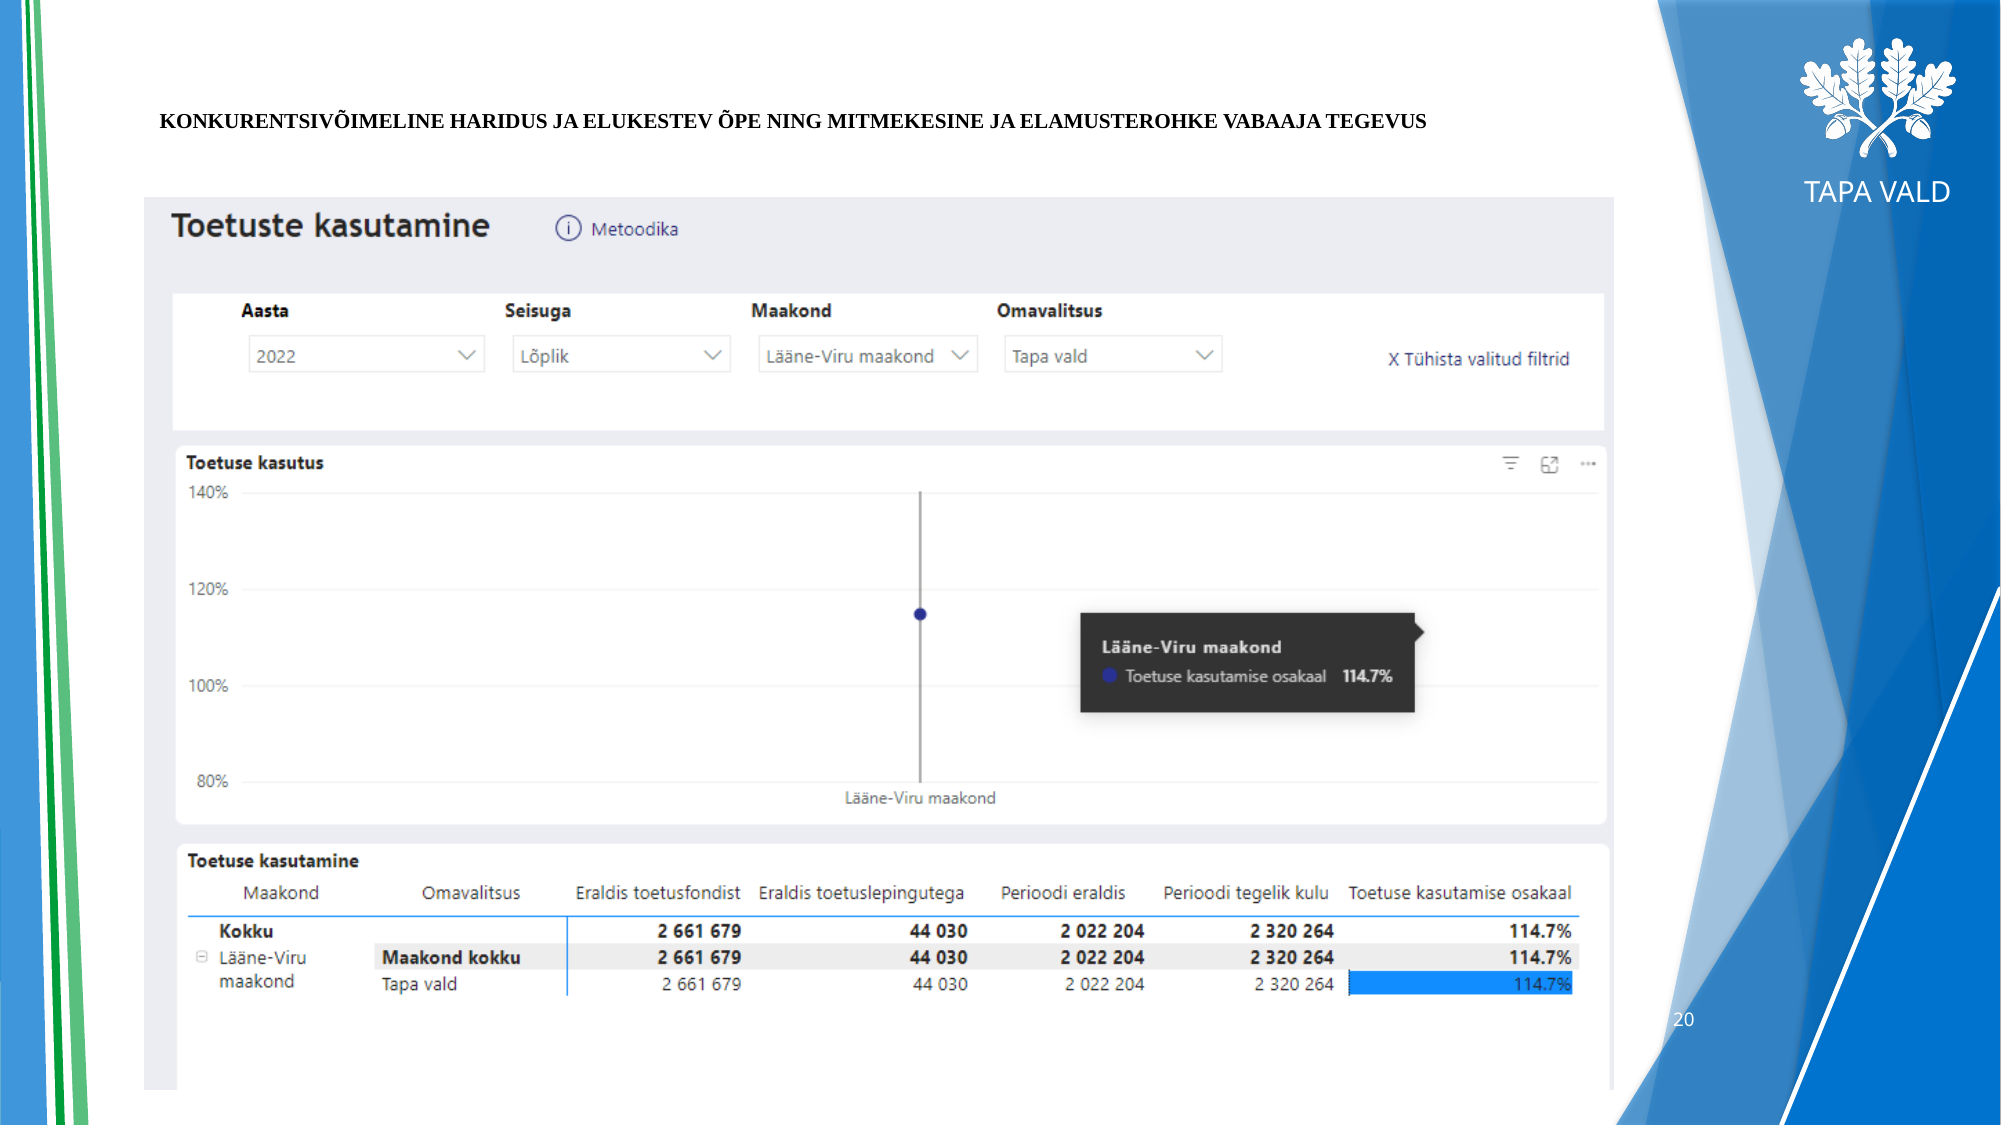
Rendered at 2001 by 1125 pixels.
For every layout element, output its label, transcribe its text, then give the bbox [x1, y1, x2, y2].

picture [1800, 38, 1956, 158]
title KONKURENTSIVÕIMELINE HARIDUS JA ELUKESTEV ÕPE NING MITMEKESINE JA ELAMUSTEROHKE VABAAJA TEGEVUS [144, 99, 1710, 193]
slide_number 20 [1619, 990, 1710, 1051]
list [144, 197, 1615, 1090]
